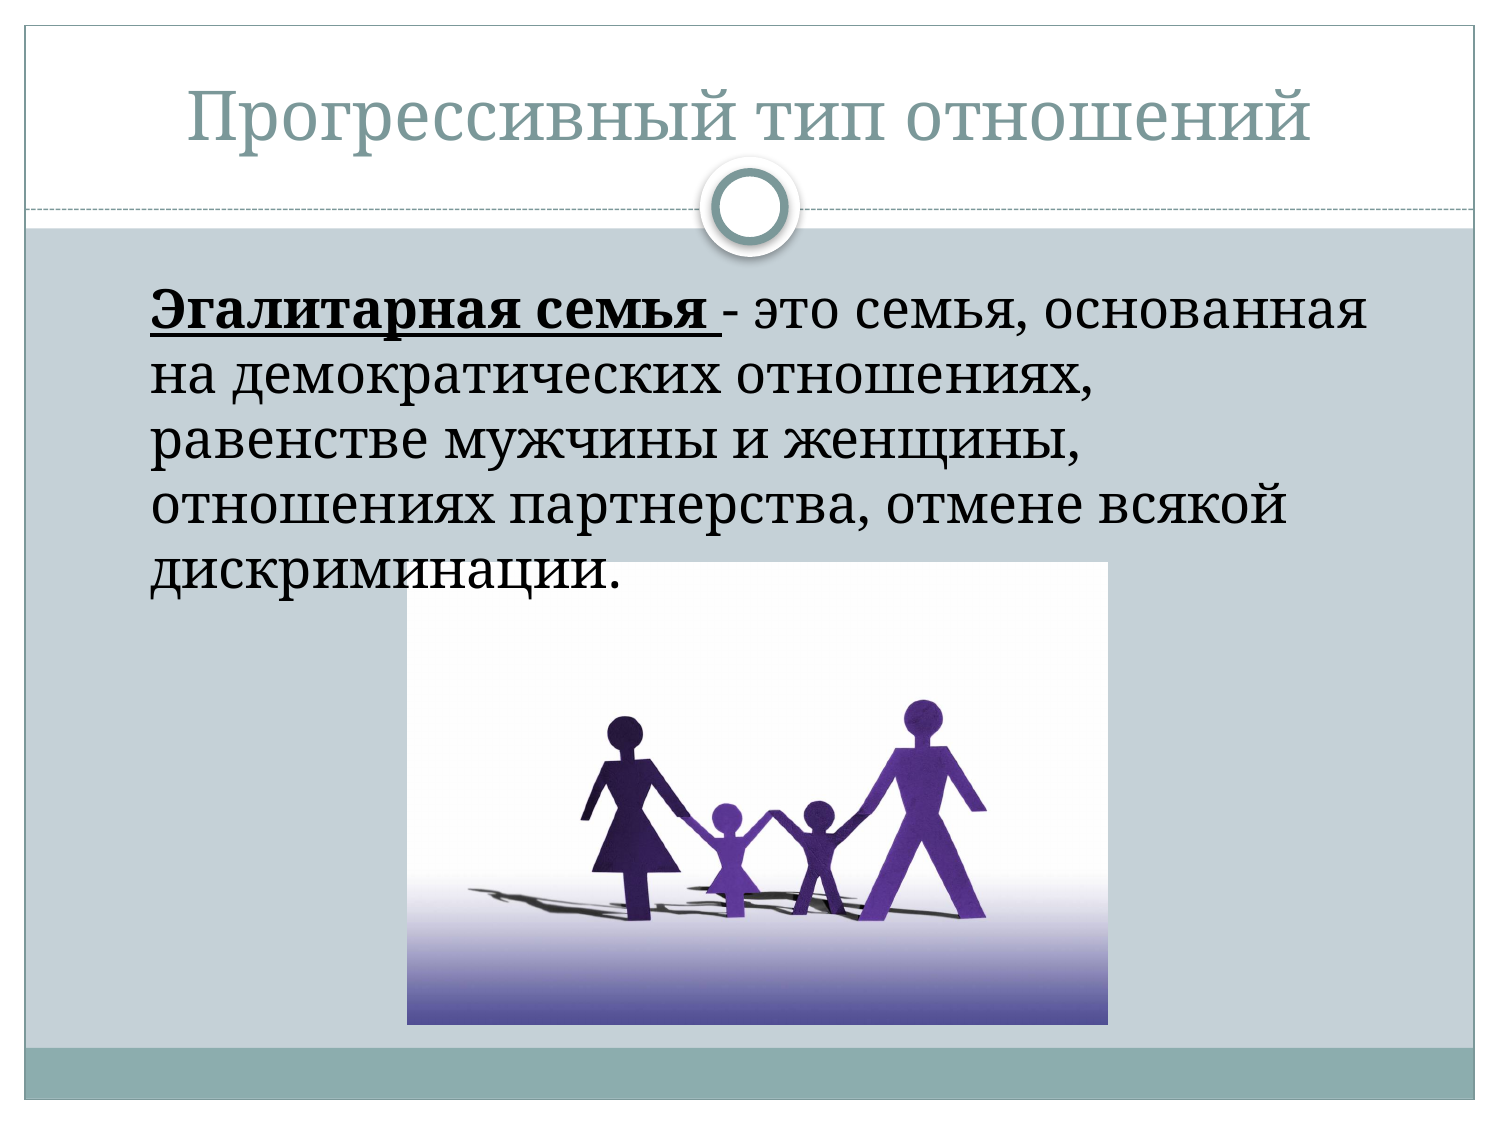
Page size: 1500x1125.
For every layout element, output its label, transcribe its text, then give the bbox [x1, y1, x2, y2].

text_box Эгалитарная семья - это семья, основанная на демократических отношениях, равенстве мужчины и женщины, отношениях партнерства, отмене всякой дискриминации. [135, 267, 1388, 607]
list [407, 562, 1108, 1025]
title Прогрессивный тип отношений [49, 37, 1450, 162]
